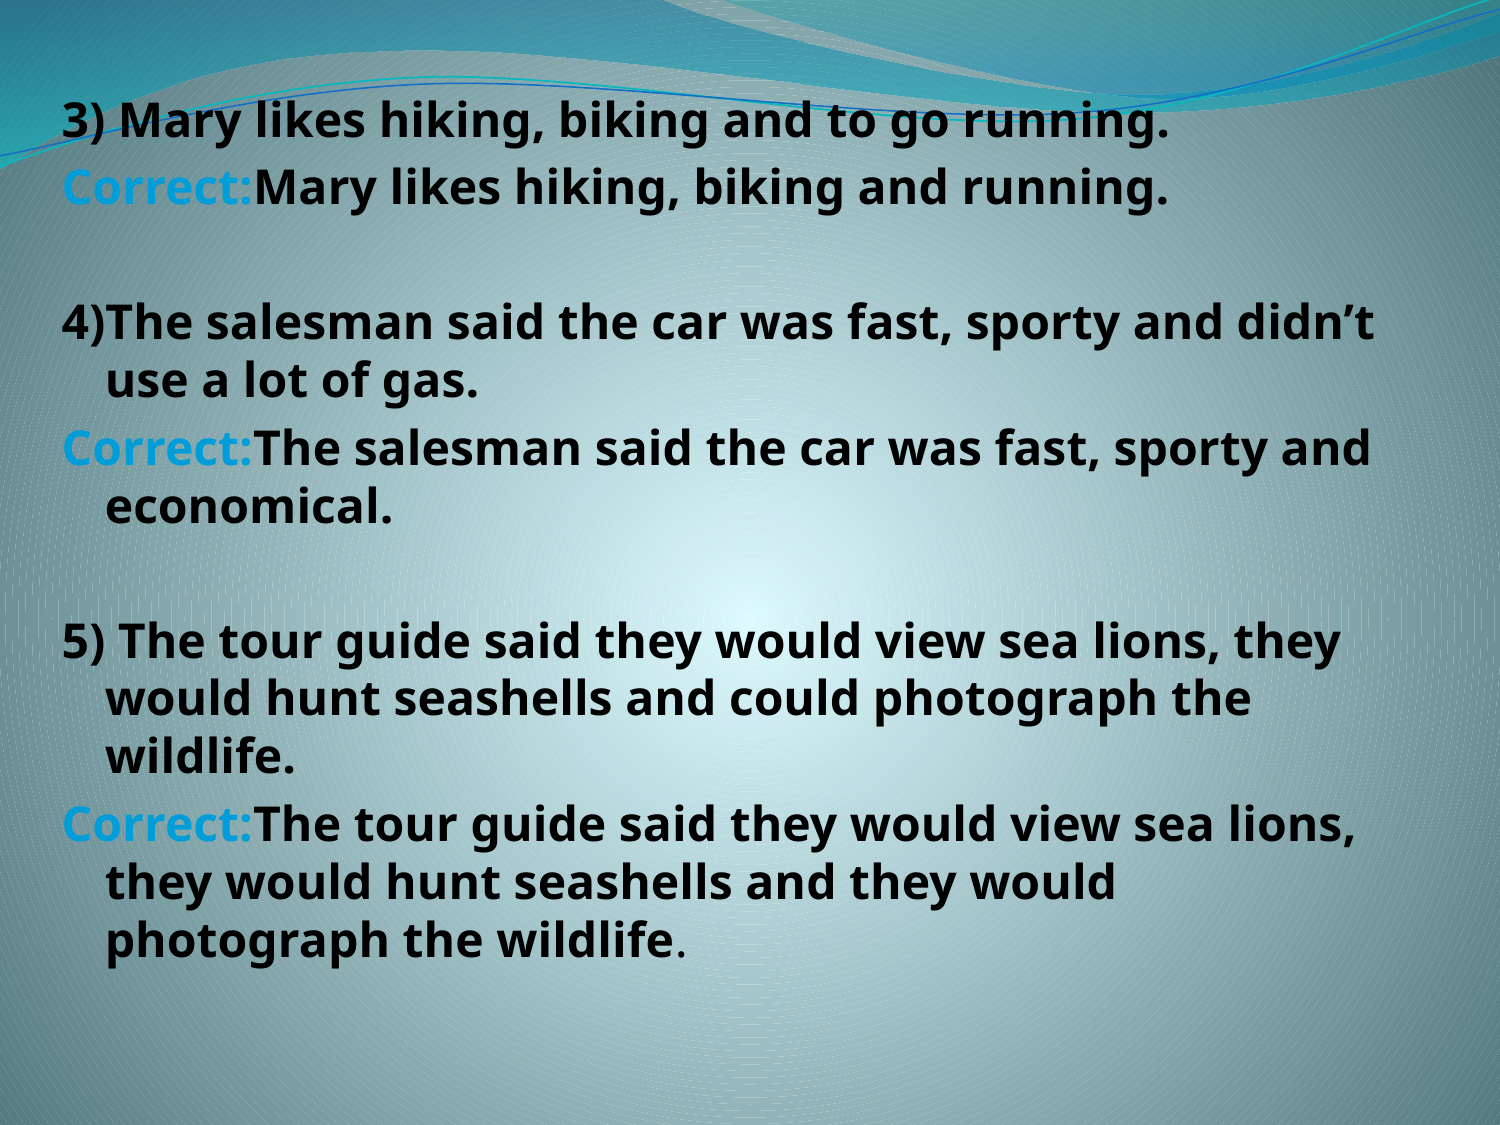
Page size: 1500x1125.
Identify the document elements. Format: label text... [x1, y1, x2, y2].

list 3) Mary likes hiking, biking and to go running. Correct:Mary likes hiking, biking and running. 4)The salesman said the car was fast, sporty and didn’t use a lot of gas. Correct:The salesman said the car was fast, sporty and economical. 5) The tour guide said they would view sea lions, they would hunt seashells and could photograph the wildlife. Correct:The tour guide said they would view sea lions, they would hunt seashells and they would photograph the wildlife. [46, 82, 1397, 977]
